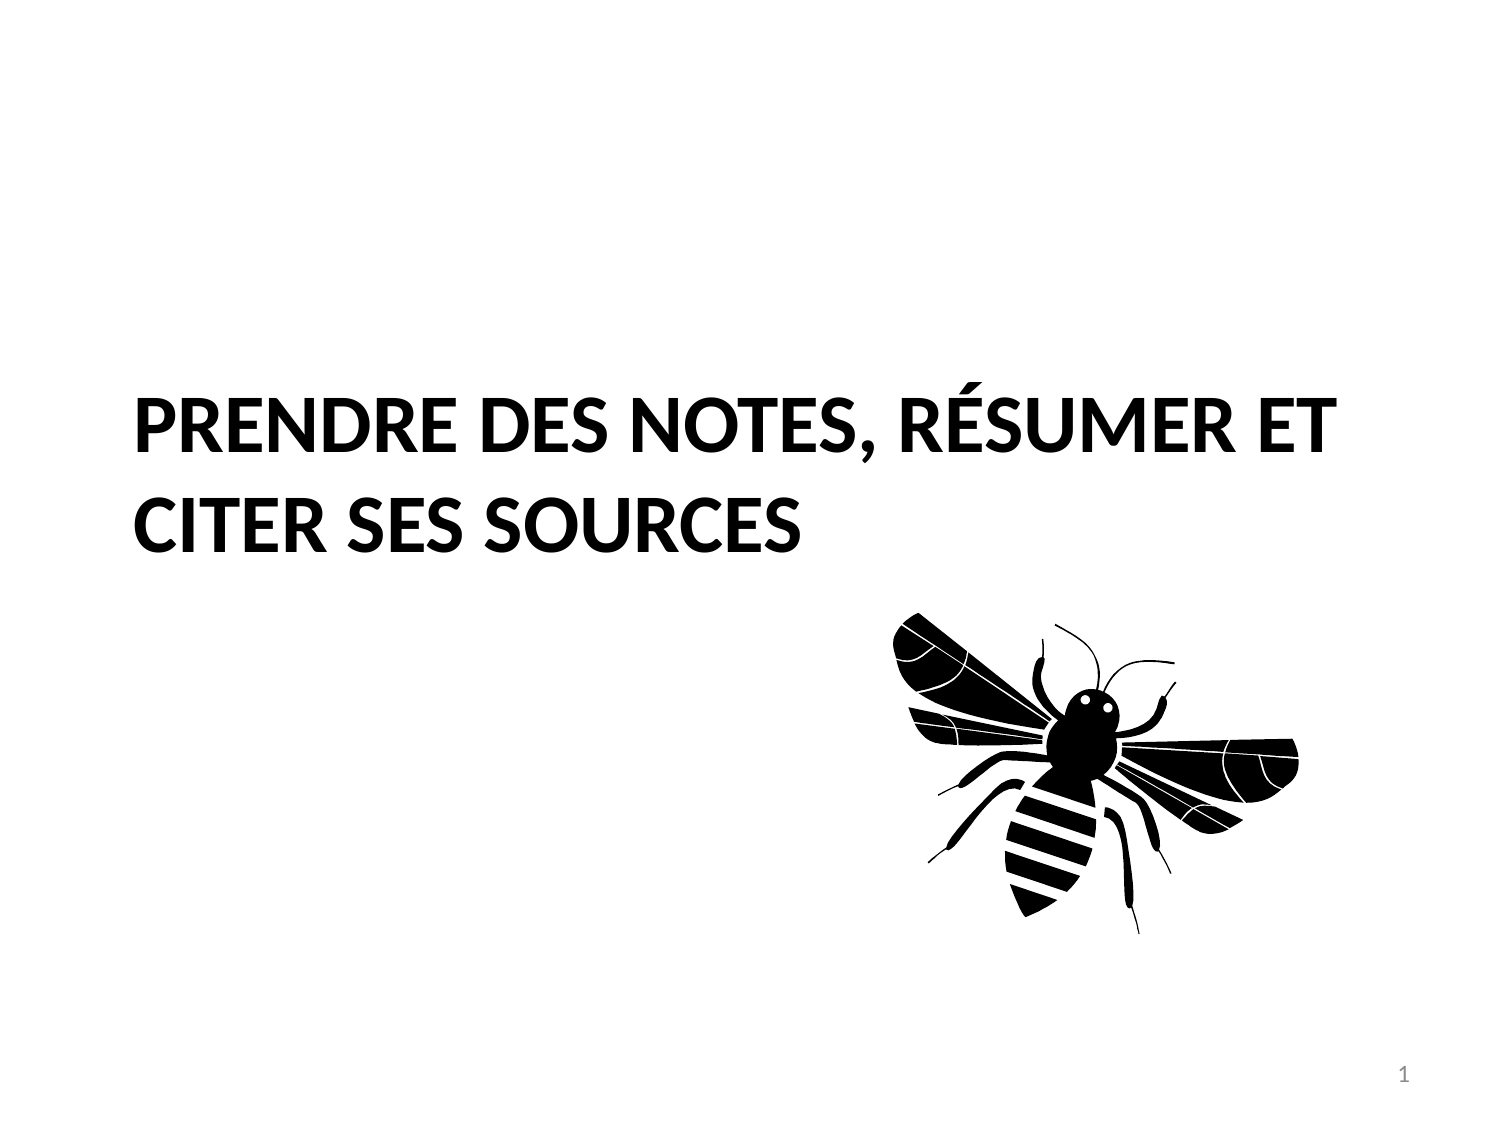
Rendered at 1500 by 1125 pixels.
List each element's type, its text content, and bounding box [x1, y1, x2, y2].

slide_number 1 [1074, 1042, 1425, 1103]
picture [855, 634, 1285, 925]
title Prendre des notes, résumer et citer ses sources [118, 361, 1394, 586]
